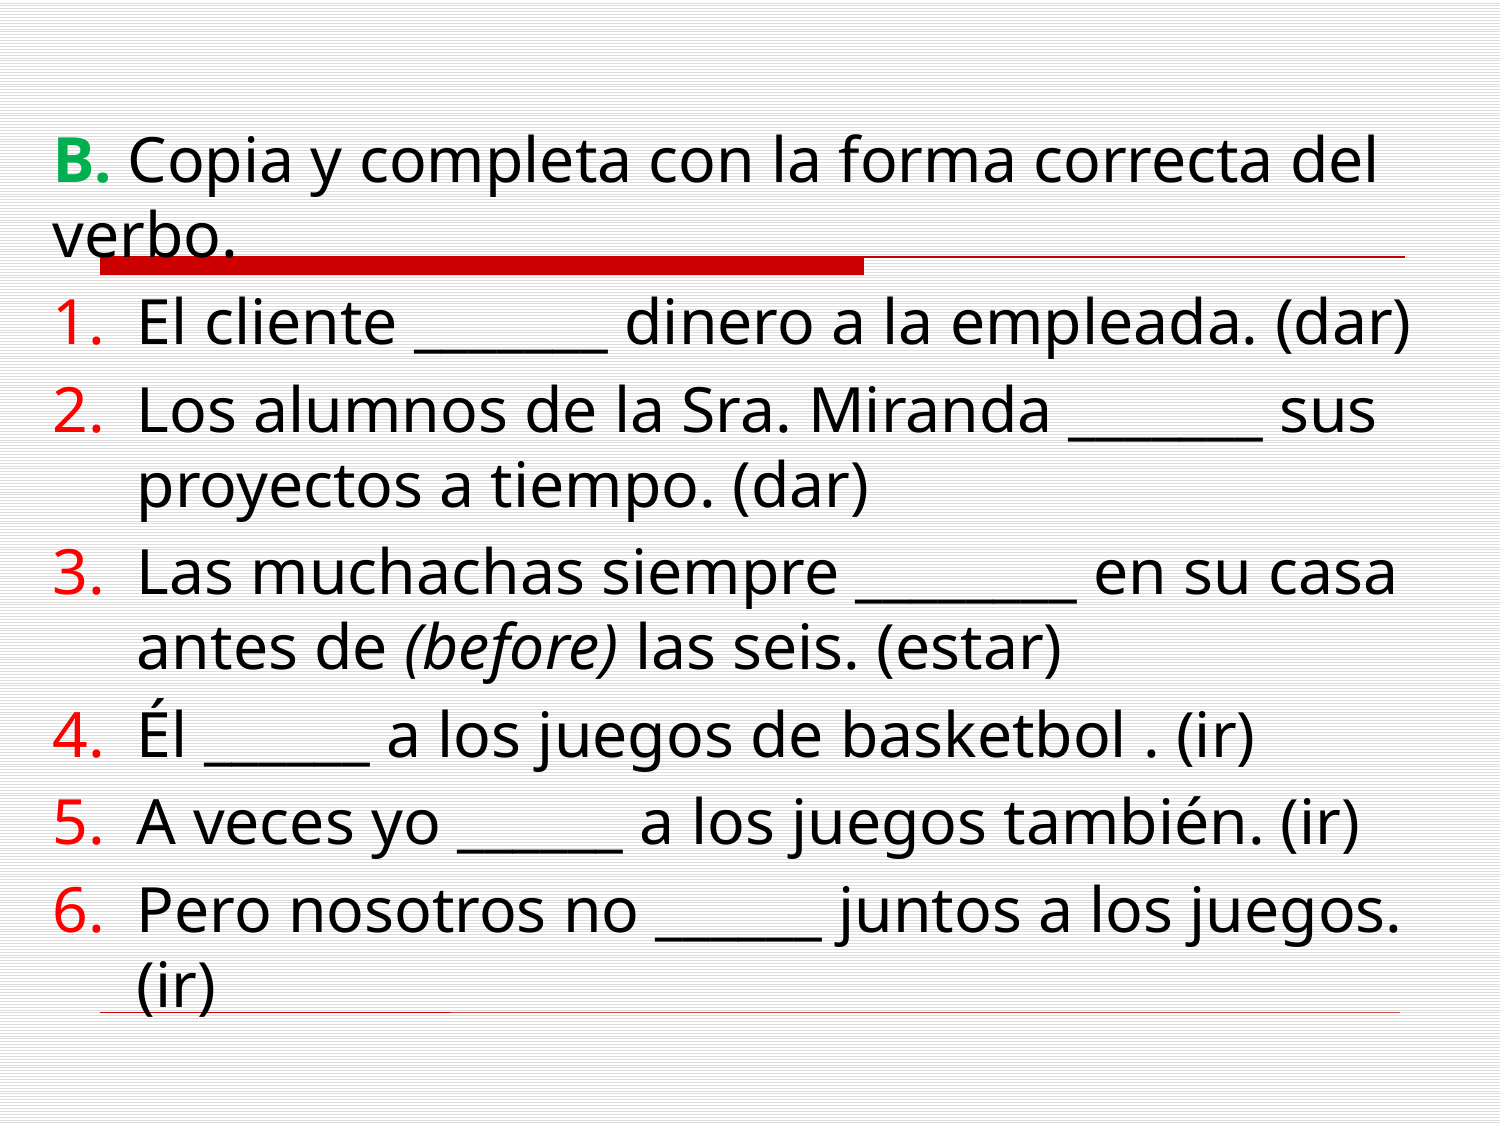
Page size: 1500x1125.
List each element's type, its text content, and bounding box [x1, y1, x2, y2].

list B. Copia y completa con la forma correcta del verbo. El cliente _______ dinero a la empleada. (dar) Los alumnos de la Sra. Miranda _______ sus proyectos a tiempo. (dar) Las muchachas siempre ________ en su casa antes de (before) las seis. (estar) Él ______ a los juegos de basketbol . (ir) A veces yo ______ a los juegos también. (ir) Pero nosotros no ______ juntos a los juegos. (ir) [37, 112, 1463, 1125]
